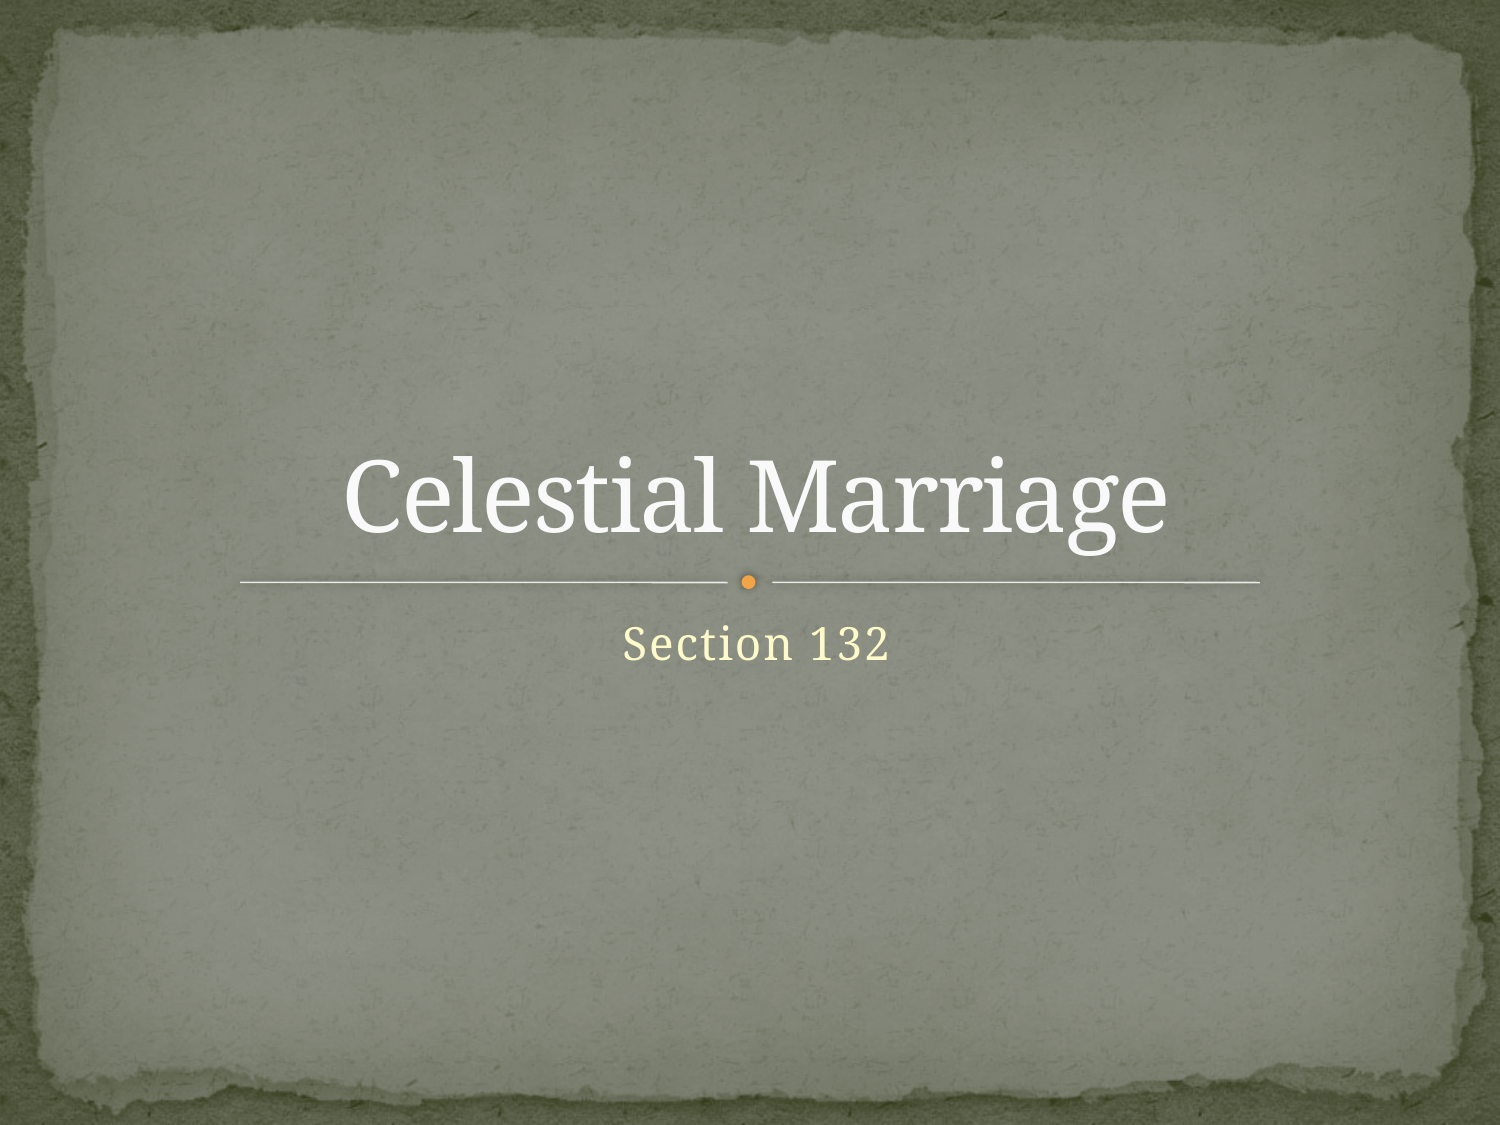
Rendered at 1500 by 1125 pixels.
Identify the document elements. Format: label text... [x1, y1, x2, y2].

subtitle Section 132 [74, 606, 1438, 795]
title Celestial Marriage [74, 235, 1438, 561]
